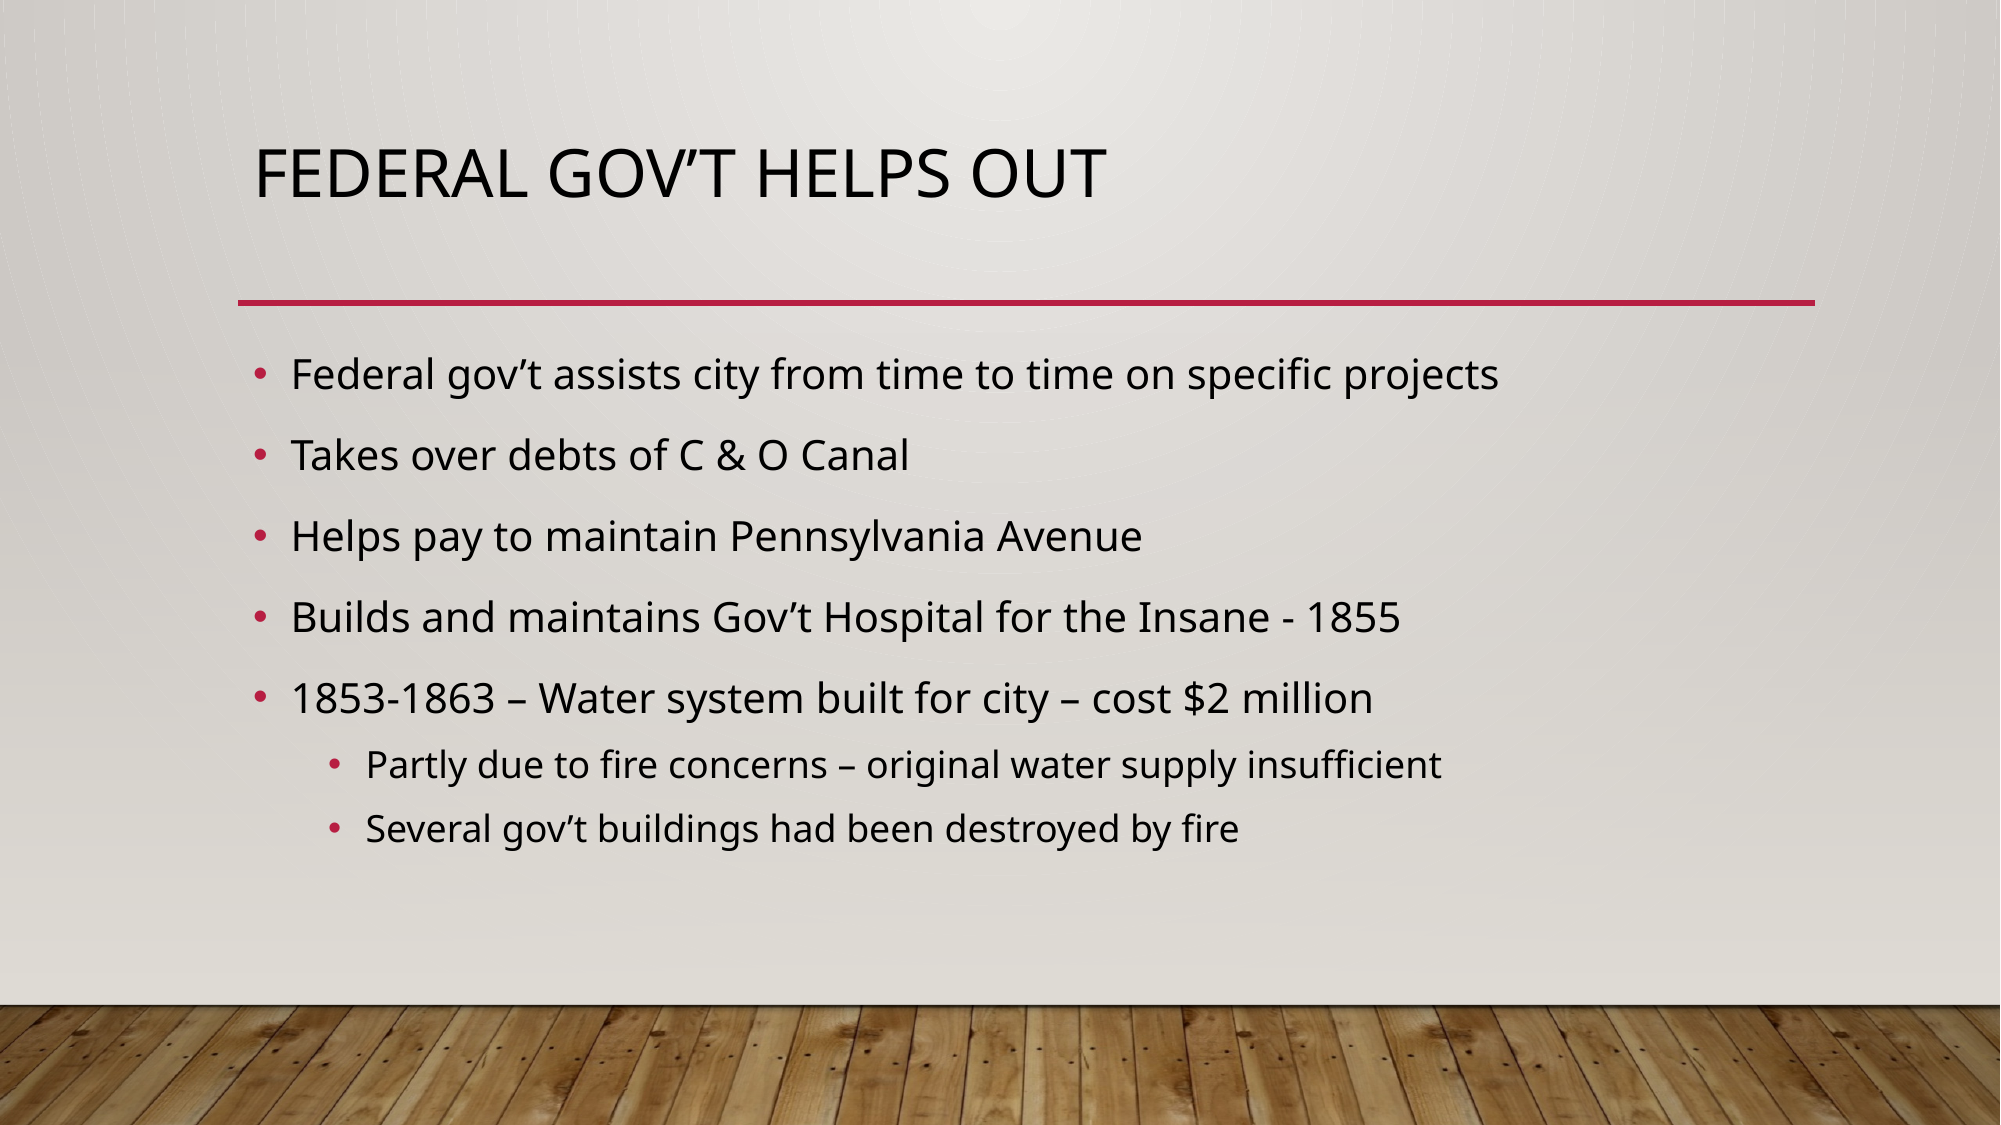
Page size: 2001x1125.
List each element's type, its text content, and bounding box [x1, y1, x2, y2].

picture [0, 1005, 2000, 1125]
list Federal gov’t assists city from time to time on specific projects Takes over debts of C & O Canal Helps pay to maintain Pennsylvania Avenue Builds and maintains Gov’t Hospital for the Insane - 1855 1853-1863 – Water system built for city – cost $2 million Partly due to fire concerns – original water supply insufficient Several gov’t buildings had been destroyed by fire [238, 330, 1814, 897]
title Federal gov’t helps out [238, 131, 1814, 305]
